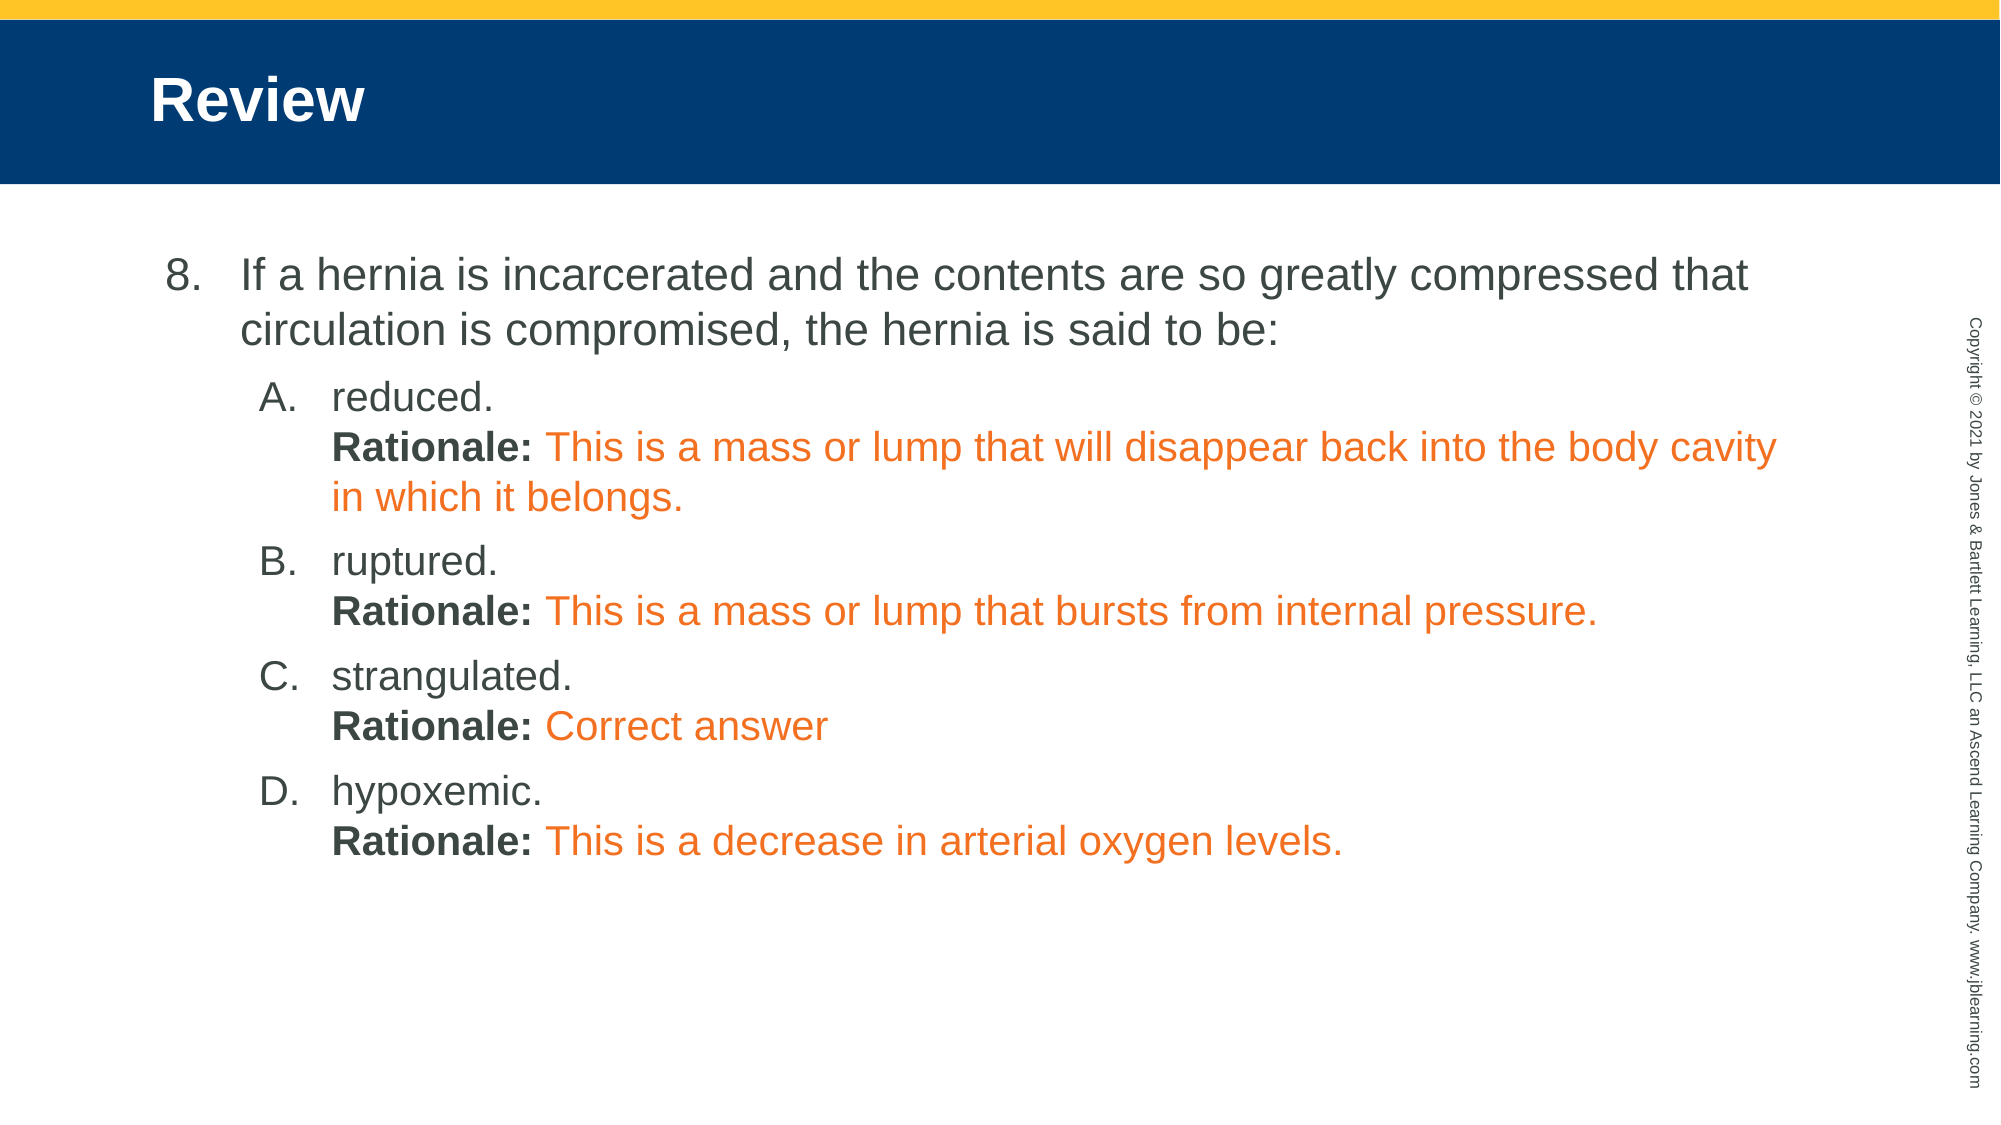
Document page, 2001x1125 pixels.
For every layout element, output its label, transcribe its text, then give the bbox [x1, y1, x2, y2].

title Review [0, 19, 2000, 185]
list If a hernia is incarcerated and the contents are so greatly compressed that circulation is compromised, the hernia is said to be: reduced. Rationale: This is a mass or lump that will disappear back into the body cavity in which it belongs. ruptured. Rationale: This is a mass or lump that bursts from internal pressure. strangulated. Rationale: Correct answer hypoxemic. Rationale: This is a decrease in arterial oxygen levels. [150, 237, 1850, 1025]
